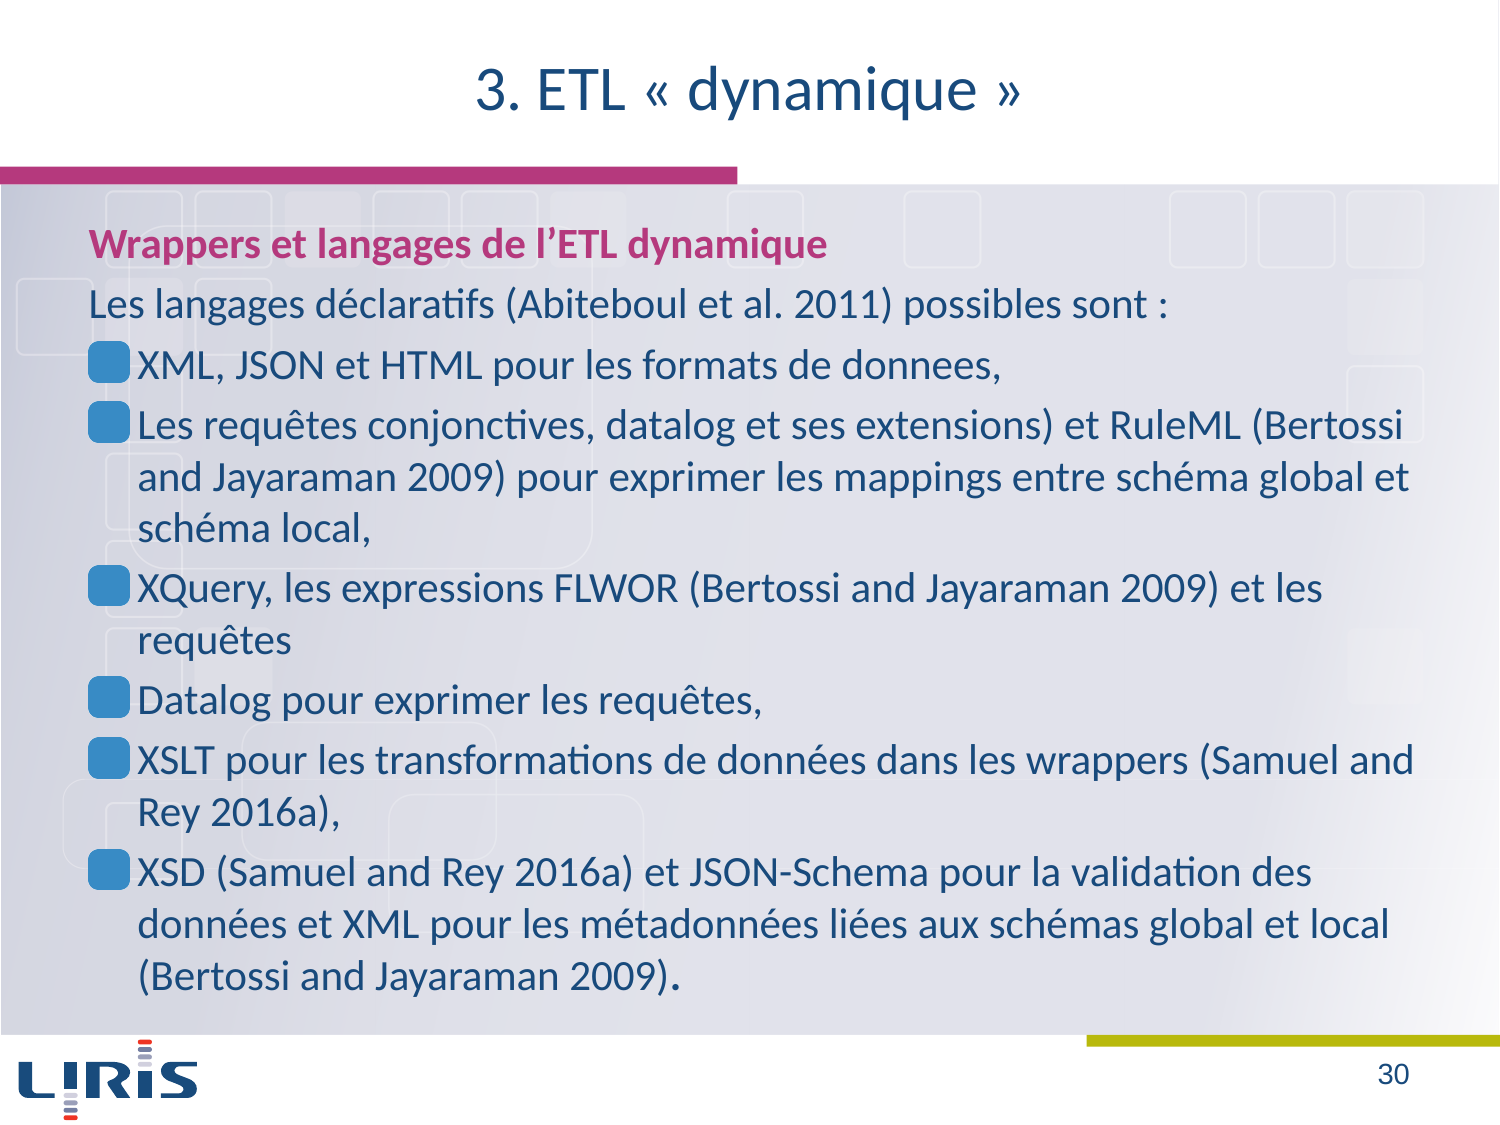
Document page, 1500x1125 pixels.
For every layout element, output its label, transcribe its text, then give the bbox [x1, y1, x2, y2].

slide_number 30 [1230, 1042, 1425, 1103]
list Wrappers et langages de l’ETL dynamique Les langages déclaratifs (Abiteboul et al. 2011) possibles sont : XML, JSON et HTML pour les formats de donnees, Les requêtes conjonctives, datalog et ses extensions) et RuleML (Bertossi and Jayaraman 2009) pour exprimer les mappings entre schéma global et schéma local, XQuery, les expressions FLWOR (Bertossi and Jayaraman 2009) et les requêtes Datalog pour exprimer les requêtes, XSLT pour les transformations de données dans les wrappers (Samuel and Rey 2016a), XSD (Samuel and Rey 2016a) et JSON-Schema pour la validation des données et XML pour les métadonnées liées aux schémas global et local (Bertossi and Jayaraman 2009). [73, 208, 1452, 1012]
title 3. ETL « dynamique » [75, 38, 1425, 132]
picture [1, 185, 1499, 1034]
